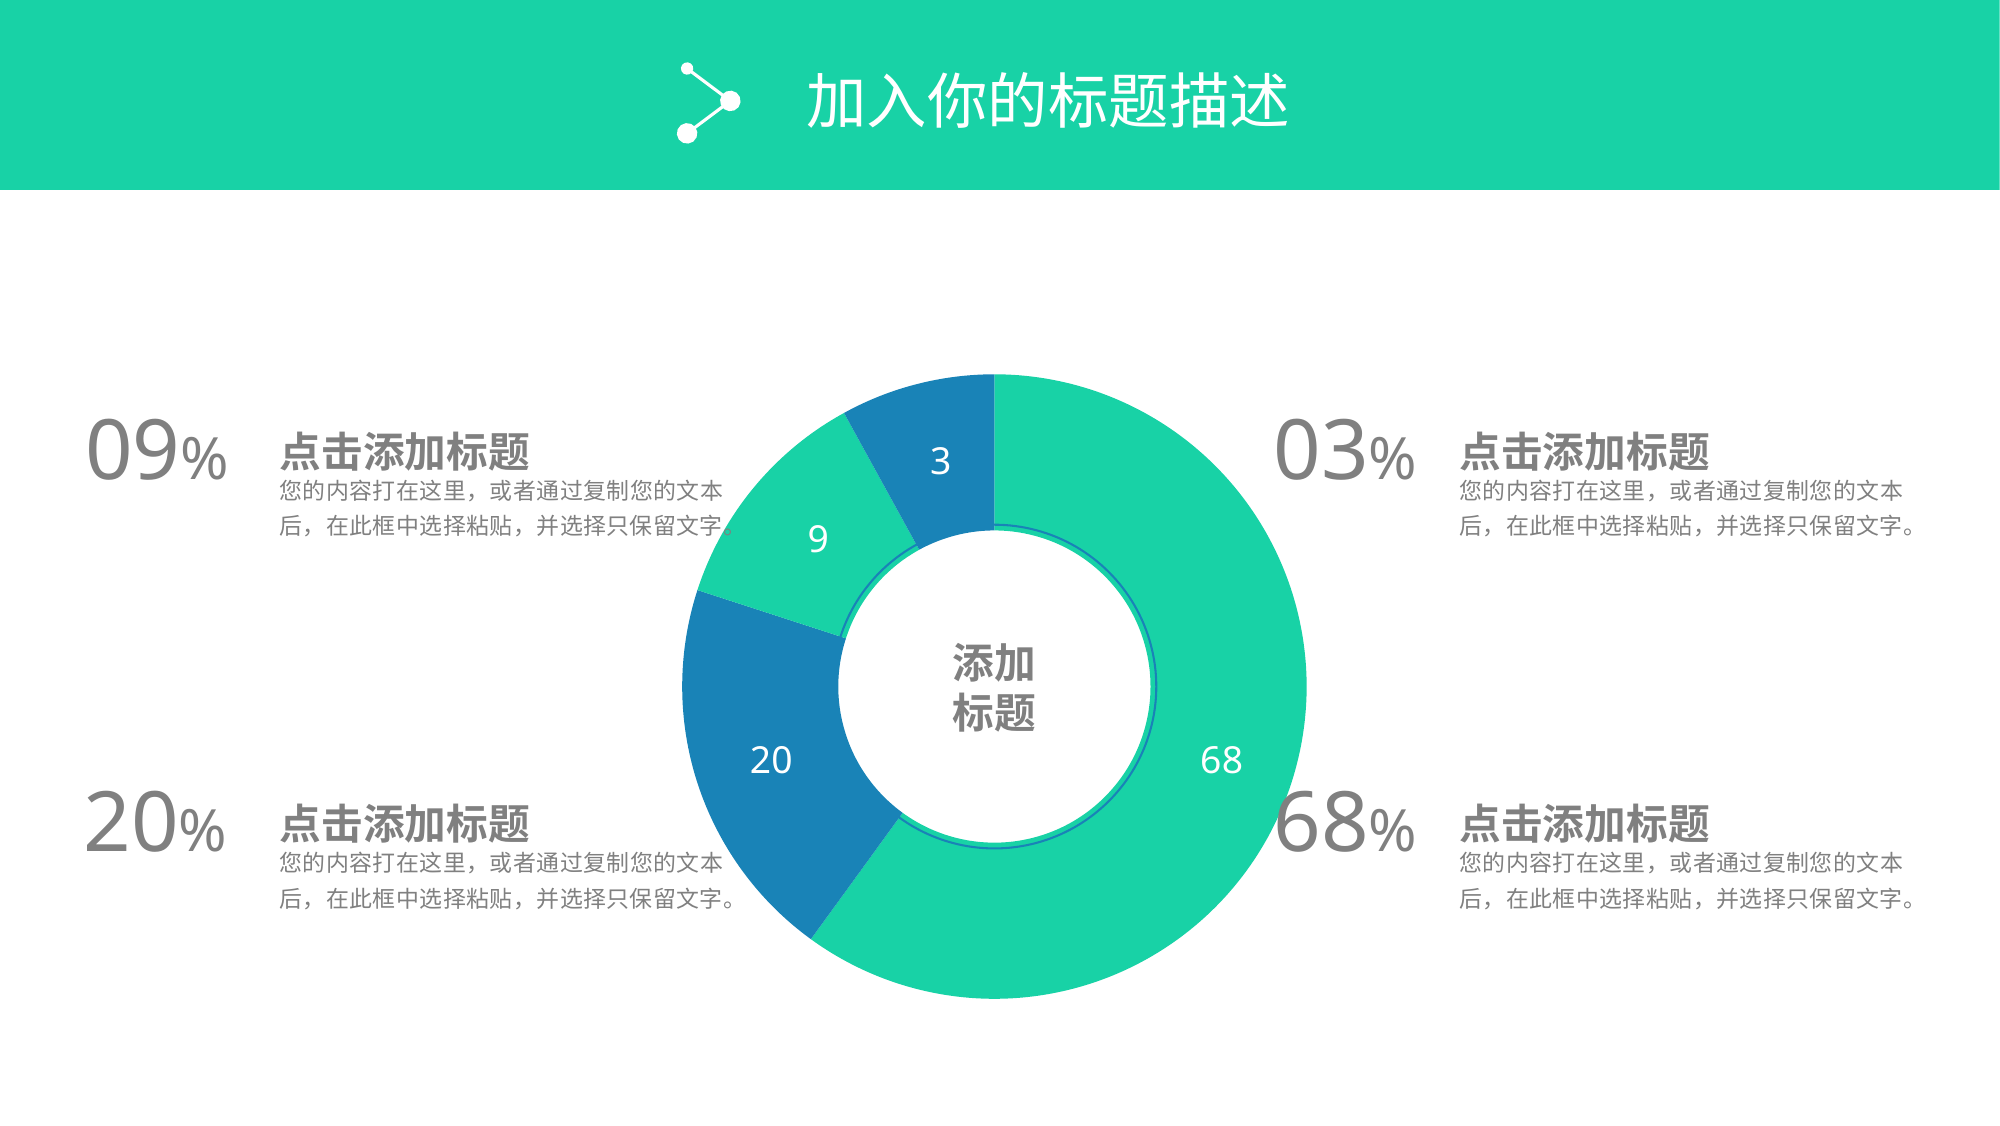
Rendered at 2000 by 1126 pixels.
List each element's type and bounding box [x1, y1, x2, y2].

text_box [82, 361, 1913, 1012]
text_box [0, 0, 2000, 190]
